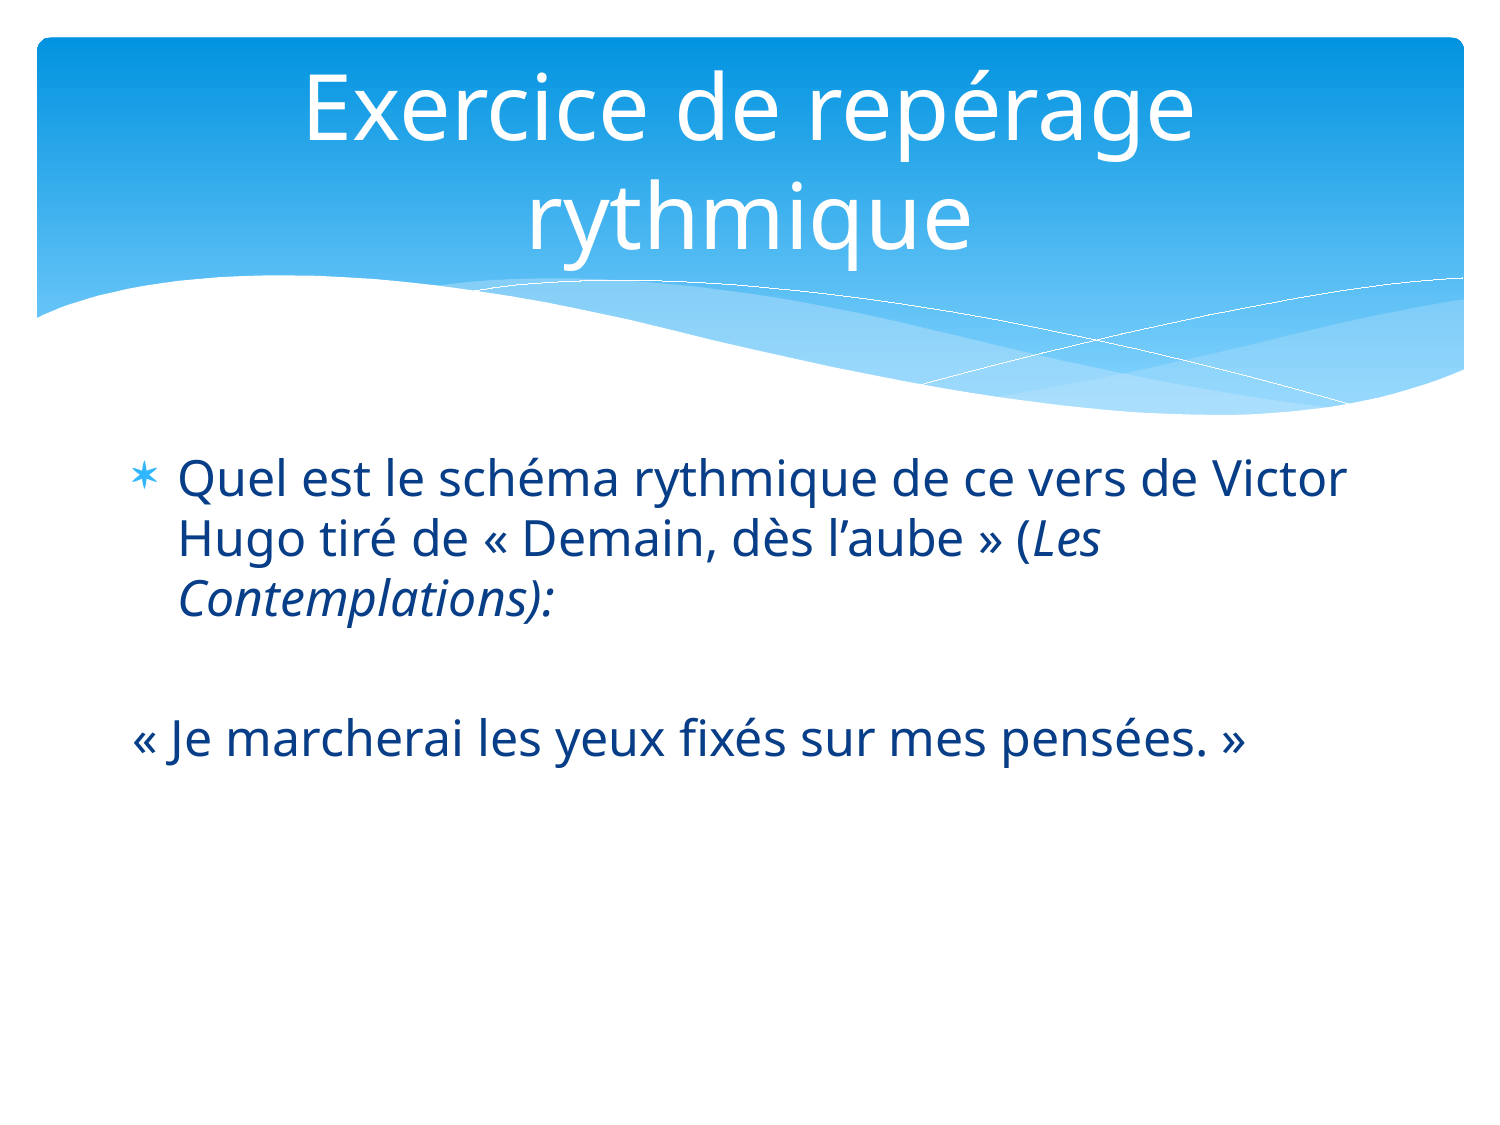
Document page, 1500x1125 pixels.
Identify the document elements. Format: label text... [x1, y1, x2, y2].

list Quel est le schéma rythmique de ce vers de Victor Hugo tiré de « Demain, dès l’aube » (Les Contemplations): « Je marcherai les yeux fixés sur mes pensées. » [117, 438, 1425, 1005]
title Exercice de repérage rythmique [75, 55, 1425, 261]
